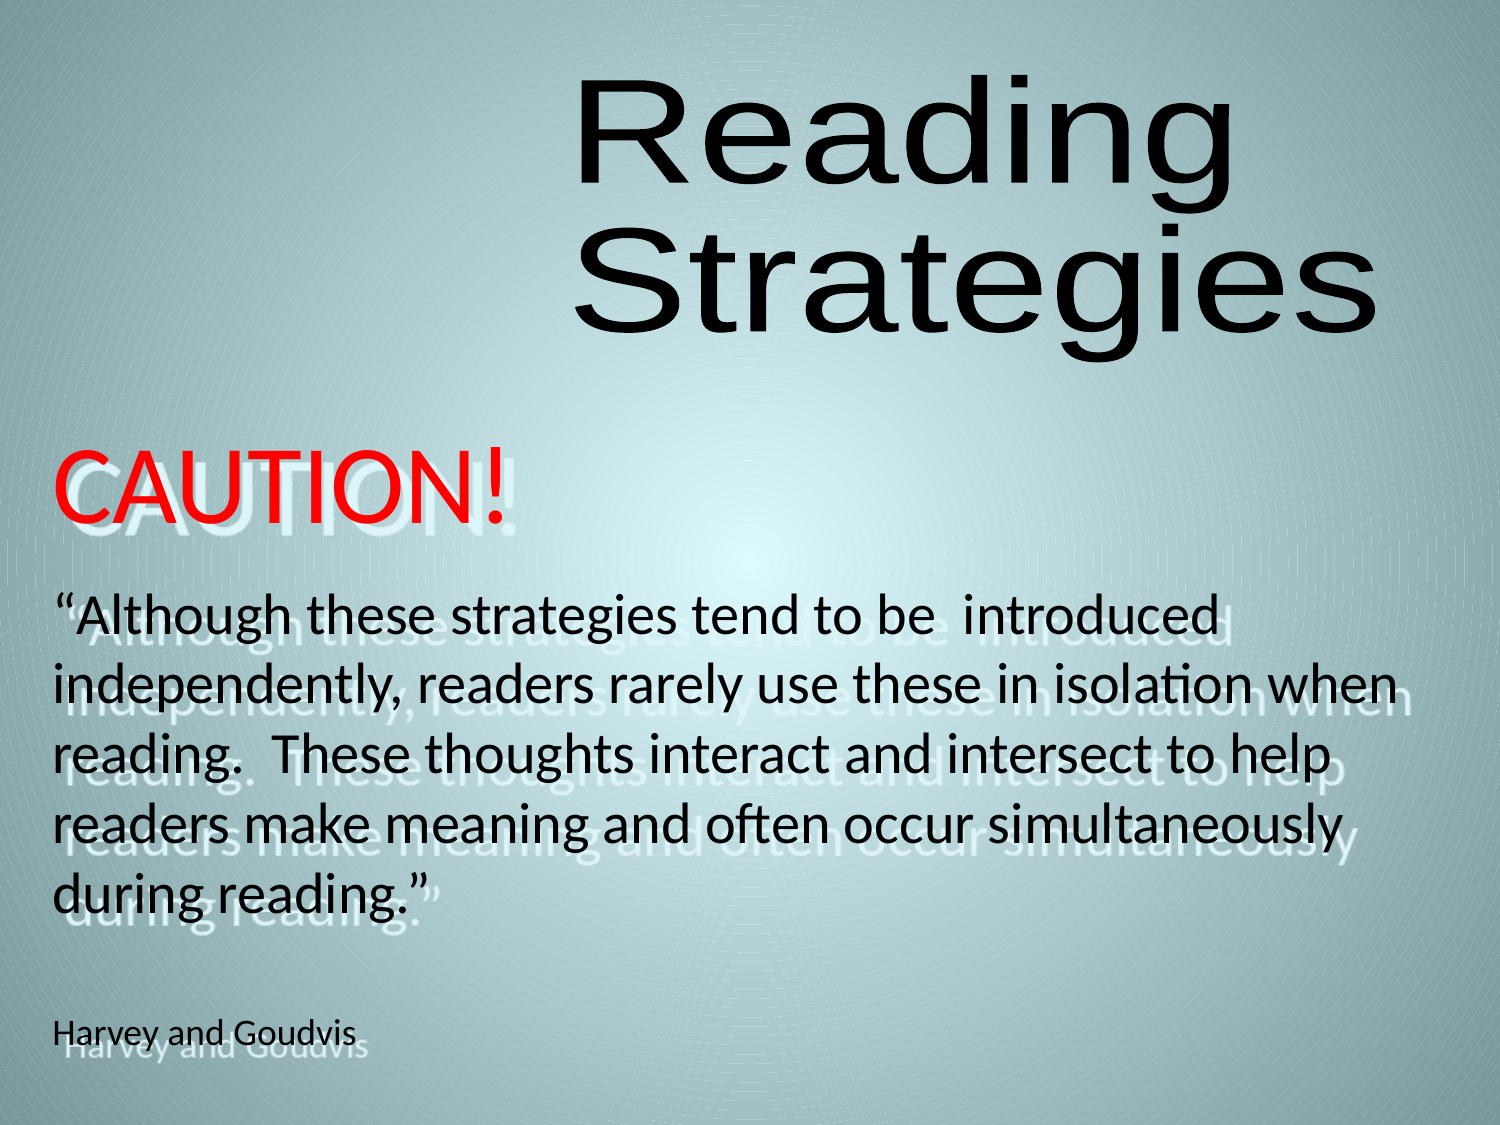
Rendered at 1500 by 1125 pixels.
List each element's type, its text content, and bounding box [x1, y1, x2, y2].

text_box CAUTION! “Although these strategies tend to be introduced independently, readers rarely use these in isolation when reading. These thoughts interact and intersect to help readers make meaning and often occur simultaneously during reading.” Harvey and Goudvis [37, 404, 1475, 1061]
